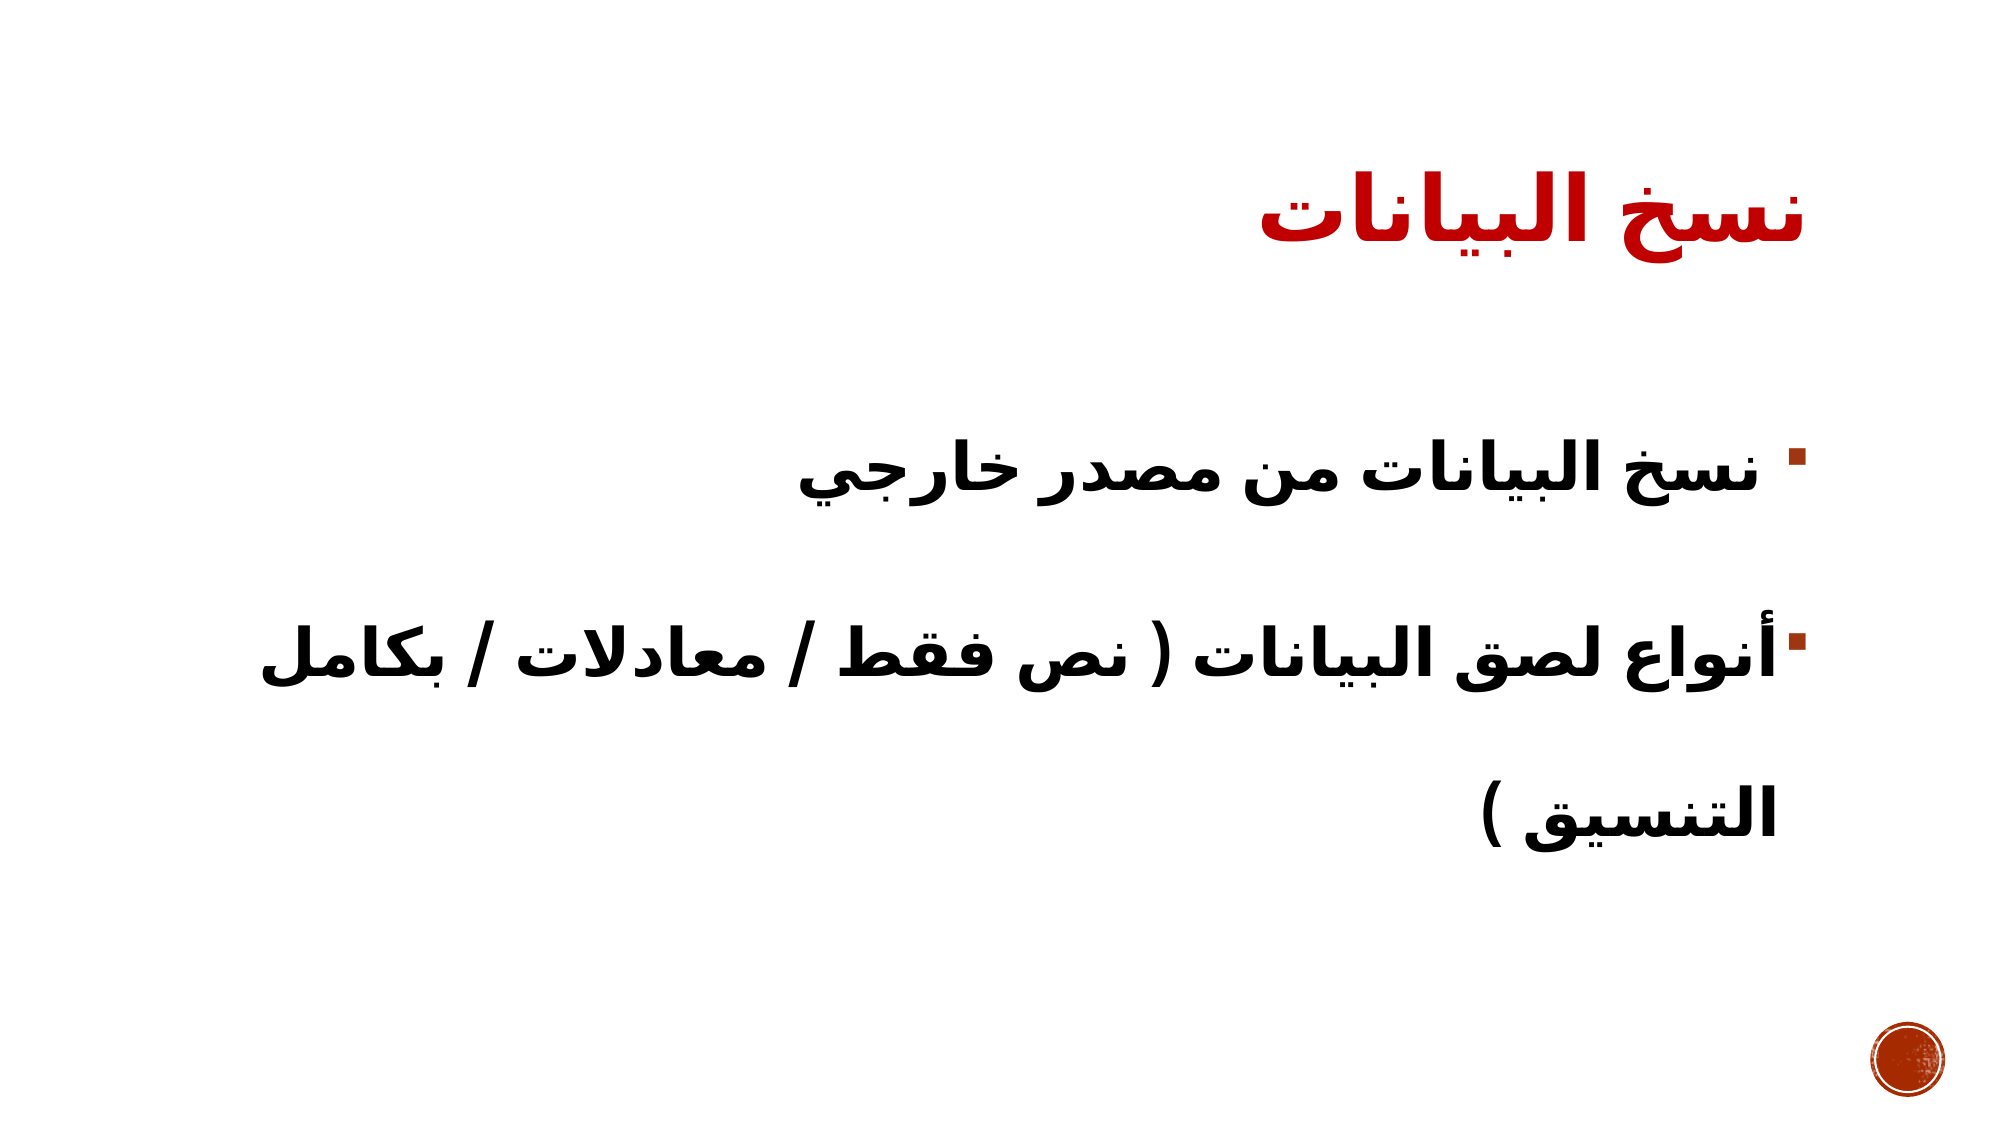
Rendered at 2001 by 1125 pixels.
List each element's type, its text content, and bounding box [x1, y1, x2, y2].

title نسخ البيانات [175, 79, 1826, 336]
list نسخ البيانات من مصدر خارجي أنواع لصق البيانات ( نص فقط / معادلات / بكامل التنسيق ) [175, 336, 1826, 1066]
